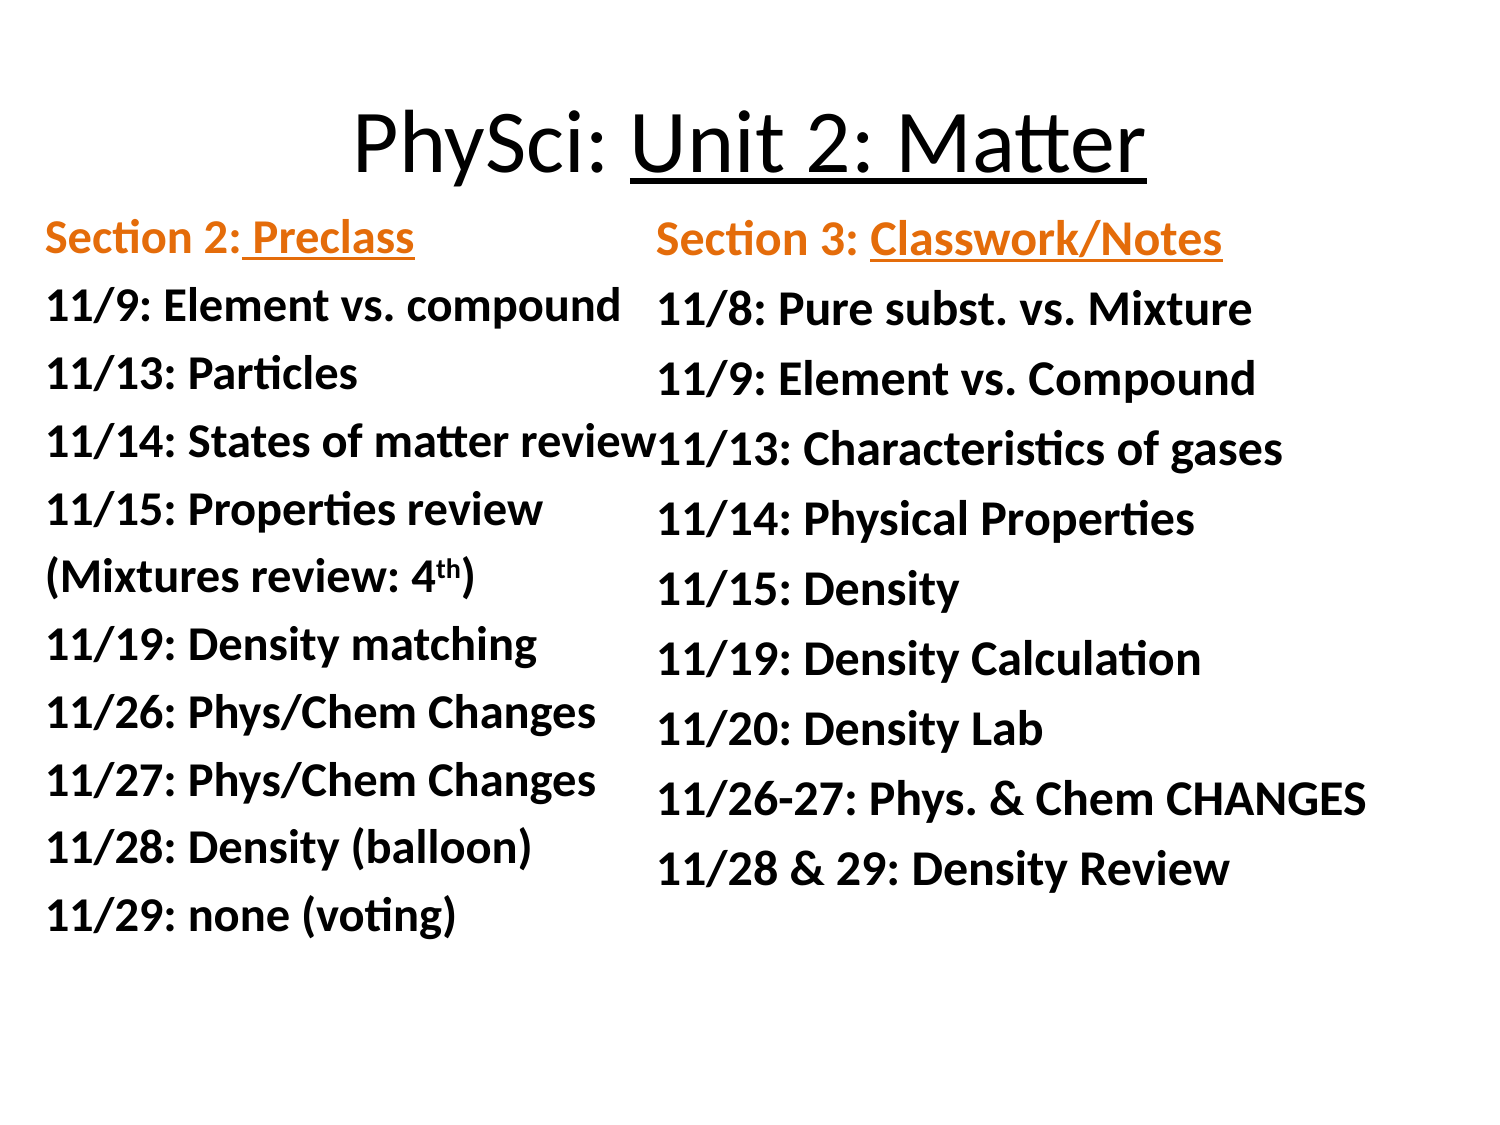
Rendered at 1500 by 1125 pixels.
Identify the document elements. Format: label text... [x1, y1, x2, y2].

title PhySci: Unit 2: Matter [75, 74, 1425, 197]
list Section 2: Preclass 11/9: Element vs. compound 11/13: Particles 11/14: States of matter review 11/15: Properties review (Mixtures review: 4th) 11/19: Density matching 11/26: Phys/Chem Changes 11/27: Phys/Chem Changes 11/28: Density (balloon) 11/29: none (voting) [29, 197, 640, 1005]
list Section 3: Classwork/Notes 11/8: Pure subst. vs. Mixture 11/9: Element vs. Compound 11/13: Characteristics of gases 11/14: Physical Properties 11/15: Density 11/19: Density Calculation 11/20: Density Lab 11/26-27: Phys. & Chem CHANGES 11/28 & 29: Density Review [640, 197, 1500, 1067]
